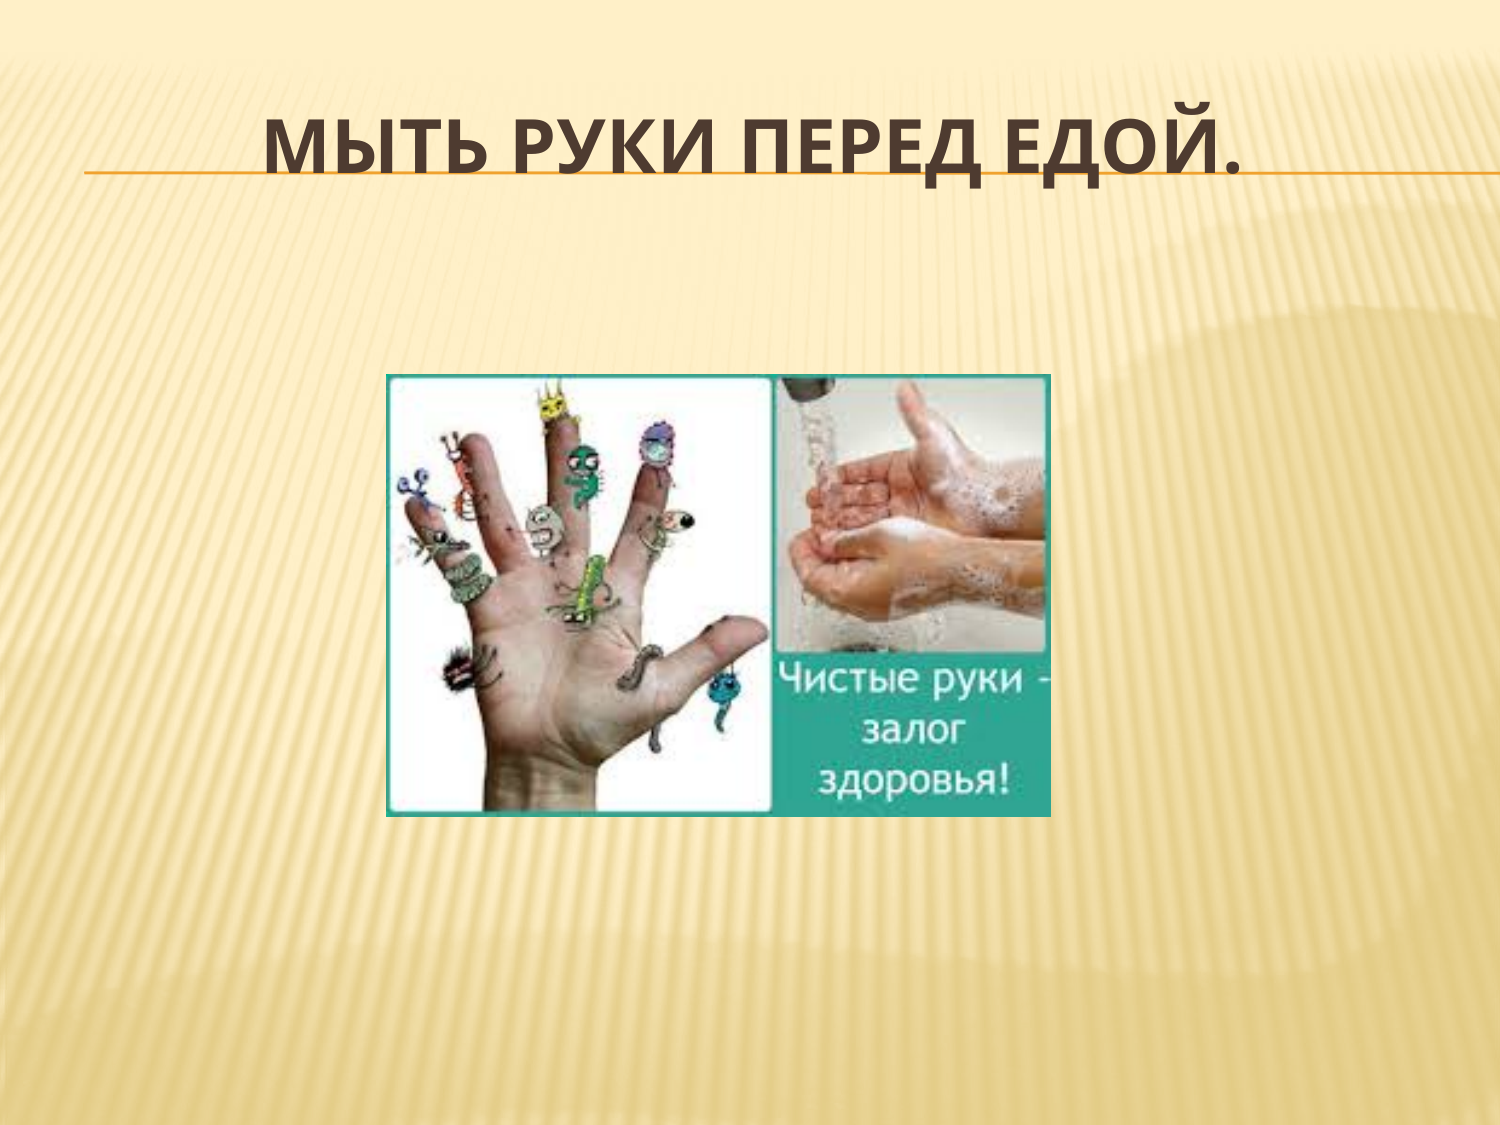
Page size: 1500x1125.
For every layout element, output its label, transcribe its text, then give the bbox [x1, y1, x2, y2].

title Мыть руки перед едой. [50, 75, 1475, 213]
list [386, 374, 1052, 818]
